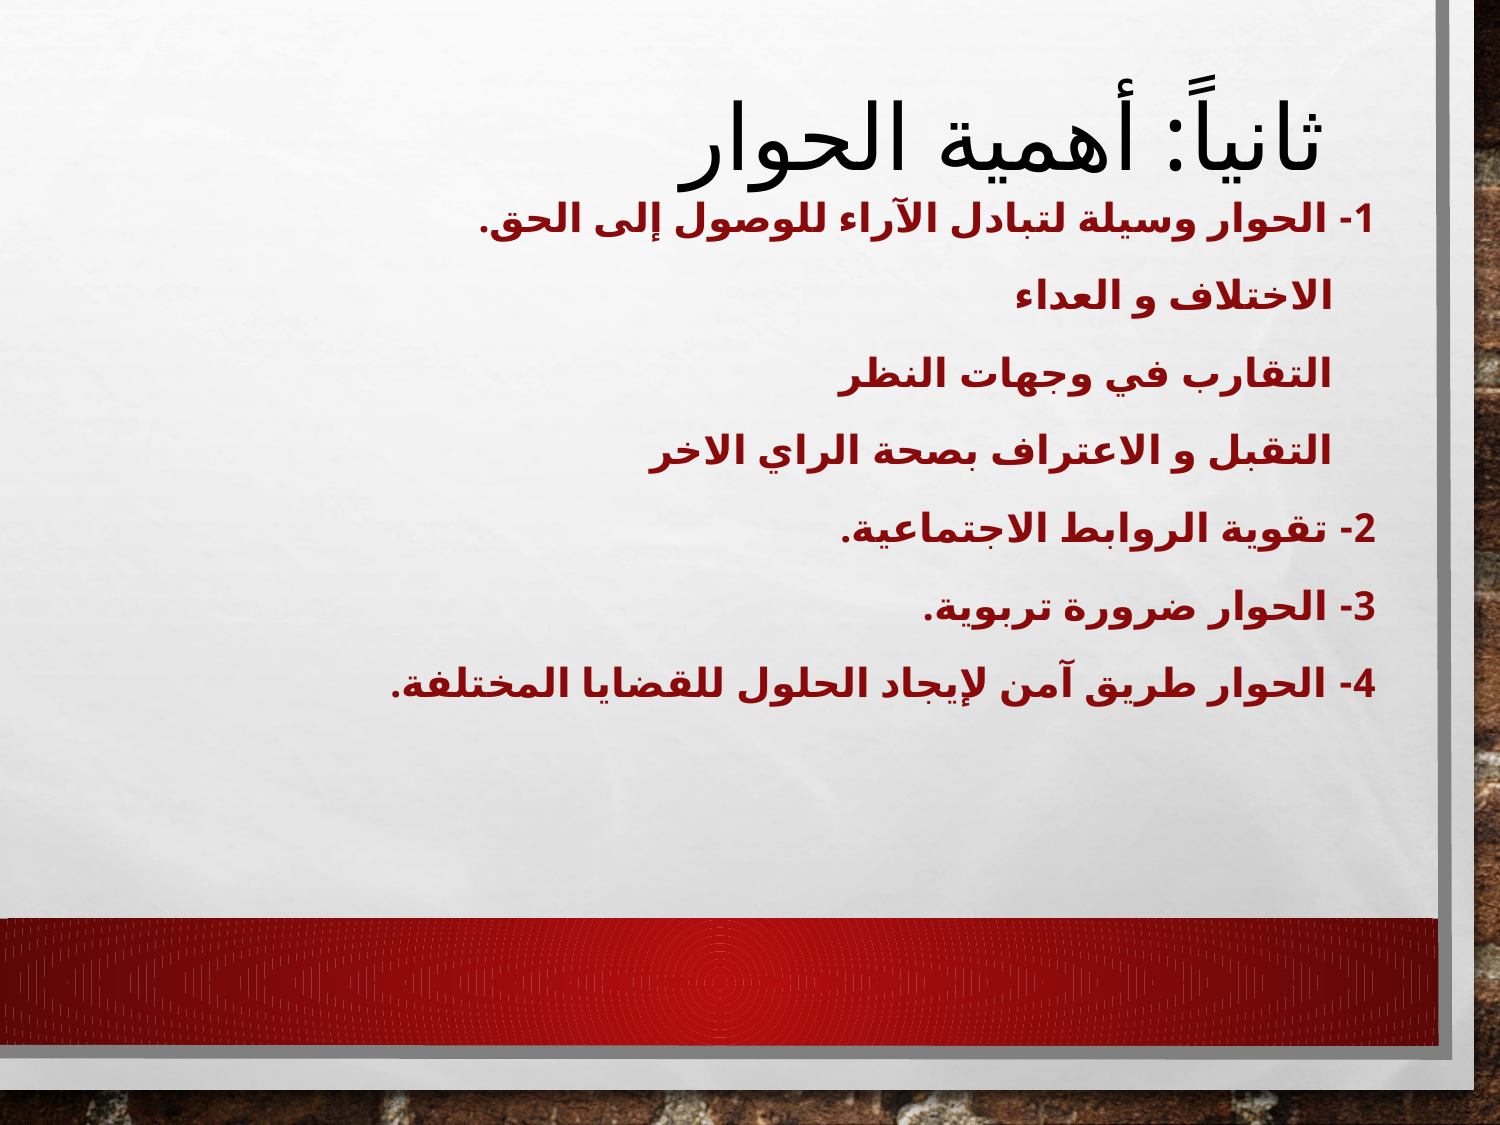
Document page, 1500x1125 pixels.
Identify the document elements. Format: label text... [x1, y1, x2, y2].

list 1- الحوار وسيلة لتبادل الآراء للوصول إلى الحق. الاختلاف و العداء التقارب في وجهات النظر التقبل و الاعتراف بصحة الراي الاخر 2- تقوية الروابط الاجتماعية. 3- الحوار ضرورة تربوية. 4- الحوار طريق آمن لإيجاد الحلول للقضايا المختلفة. [112, 172, 1391, 716]
picture [0, 0, 1500, 1125]
title ثانياً: أهمية الحوار [84, 46, 1364, 236]
